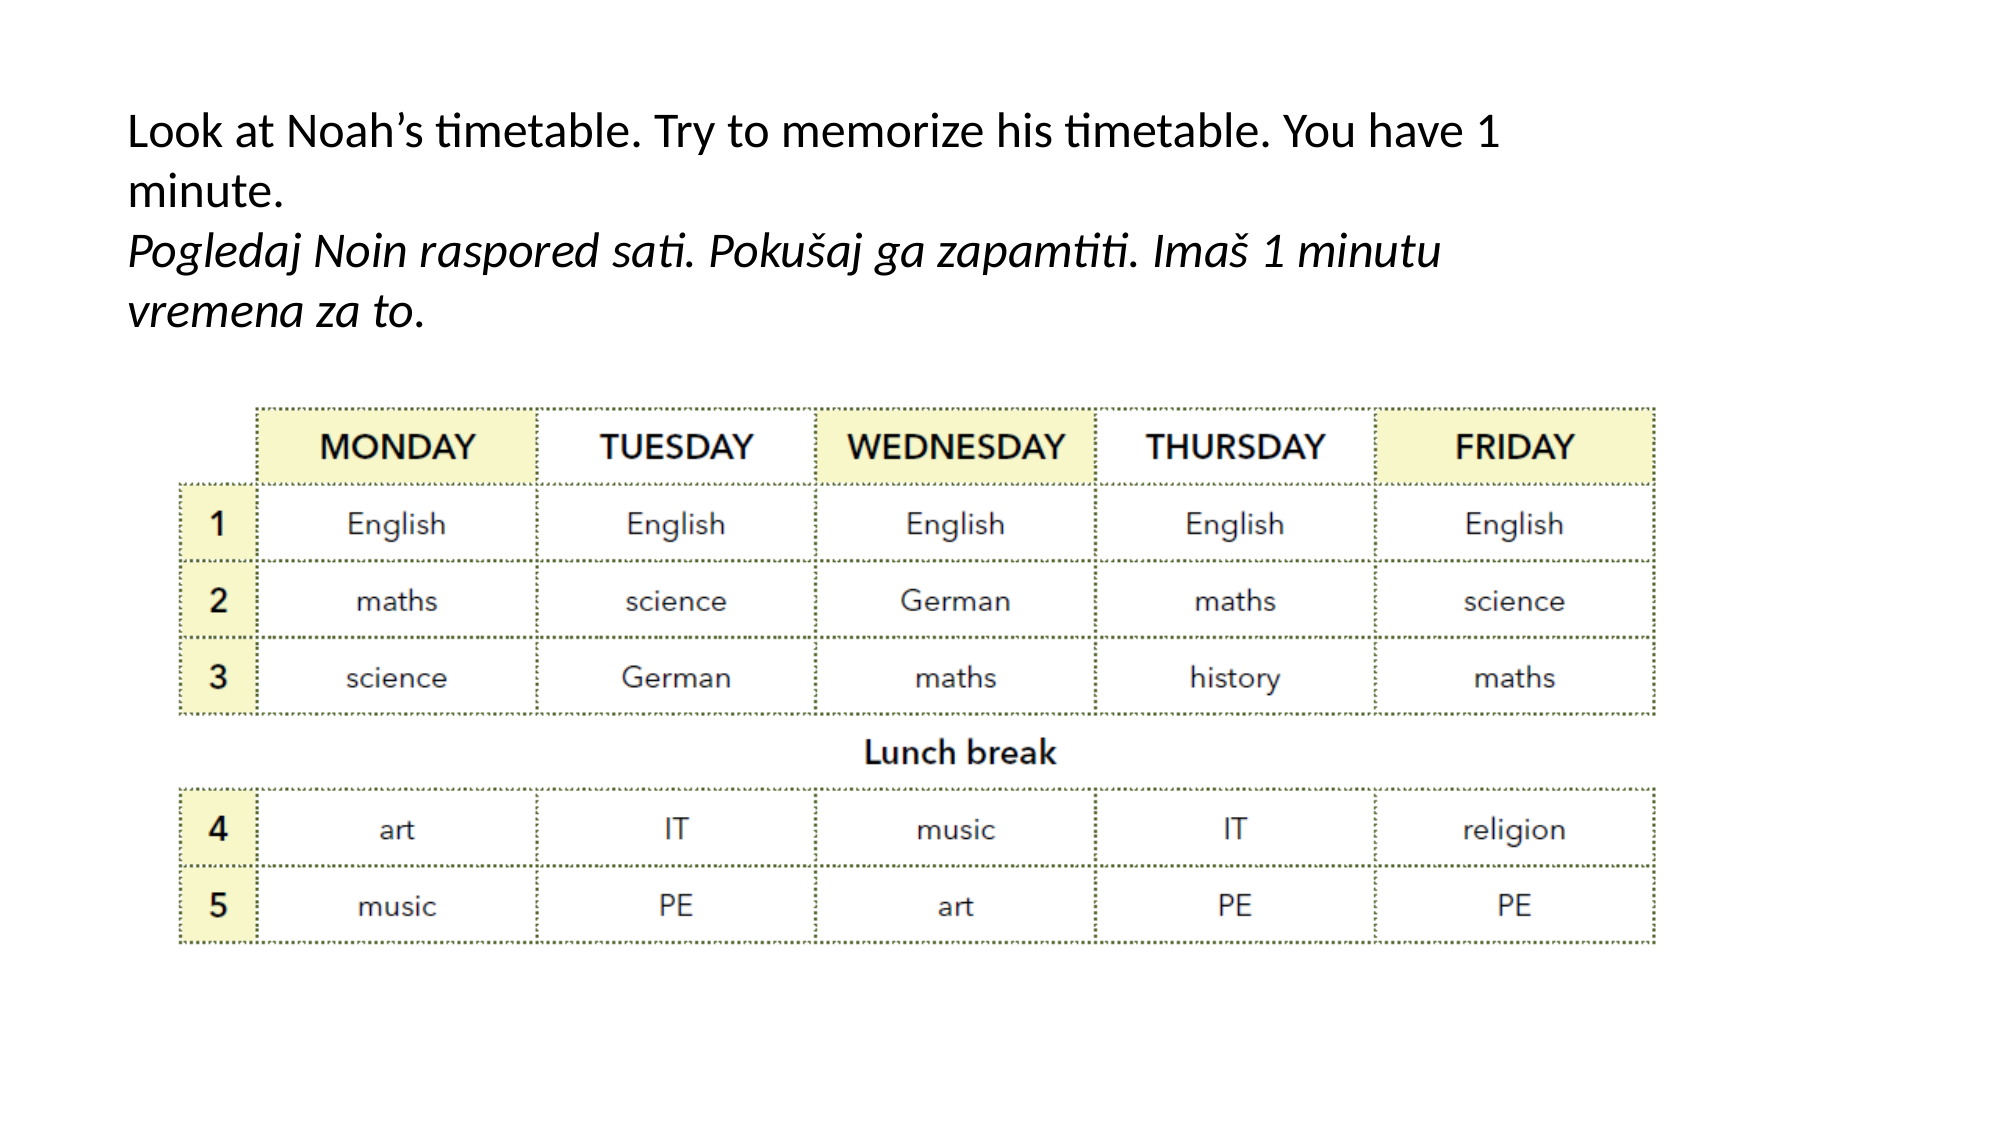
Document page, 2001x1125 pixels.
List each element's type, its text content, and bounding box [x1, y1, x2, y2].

picture [162, 392, 1698, 960]
text_box Look at Noah’s timetable. Try to memorize his timetable. You have 1 minute. Pogledaj Noin raspored sati. Pokušaj ga zapamtiti. Imaš 1 minutu vremena za to. [112, 90, 1638, 346]
